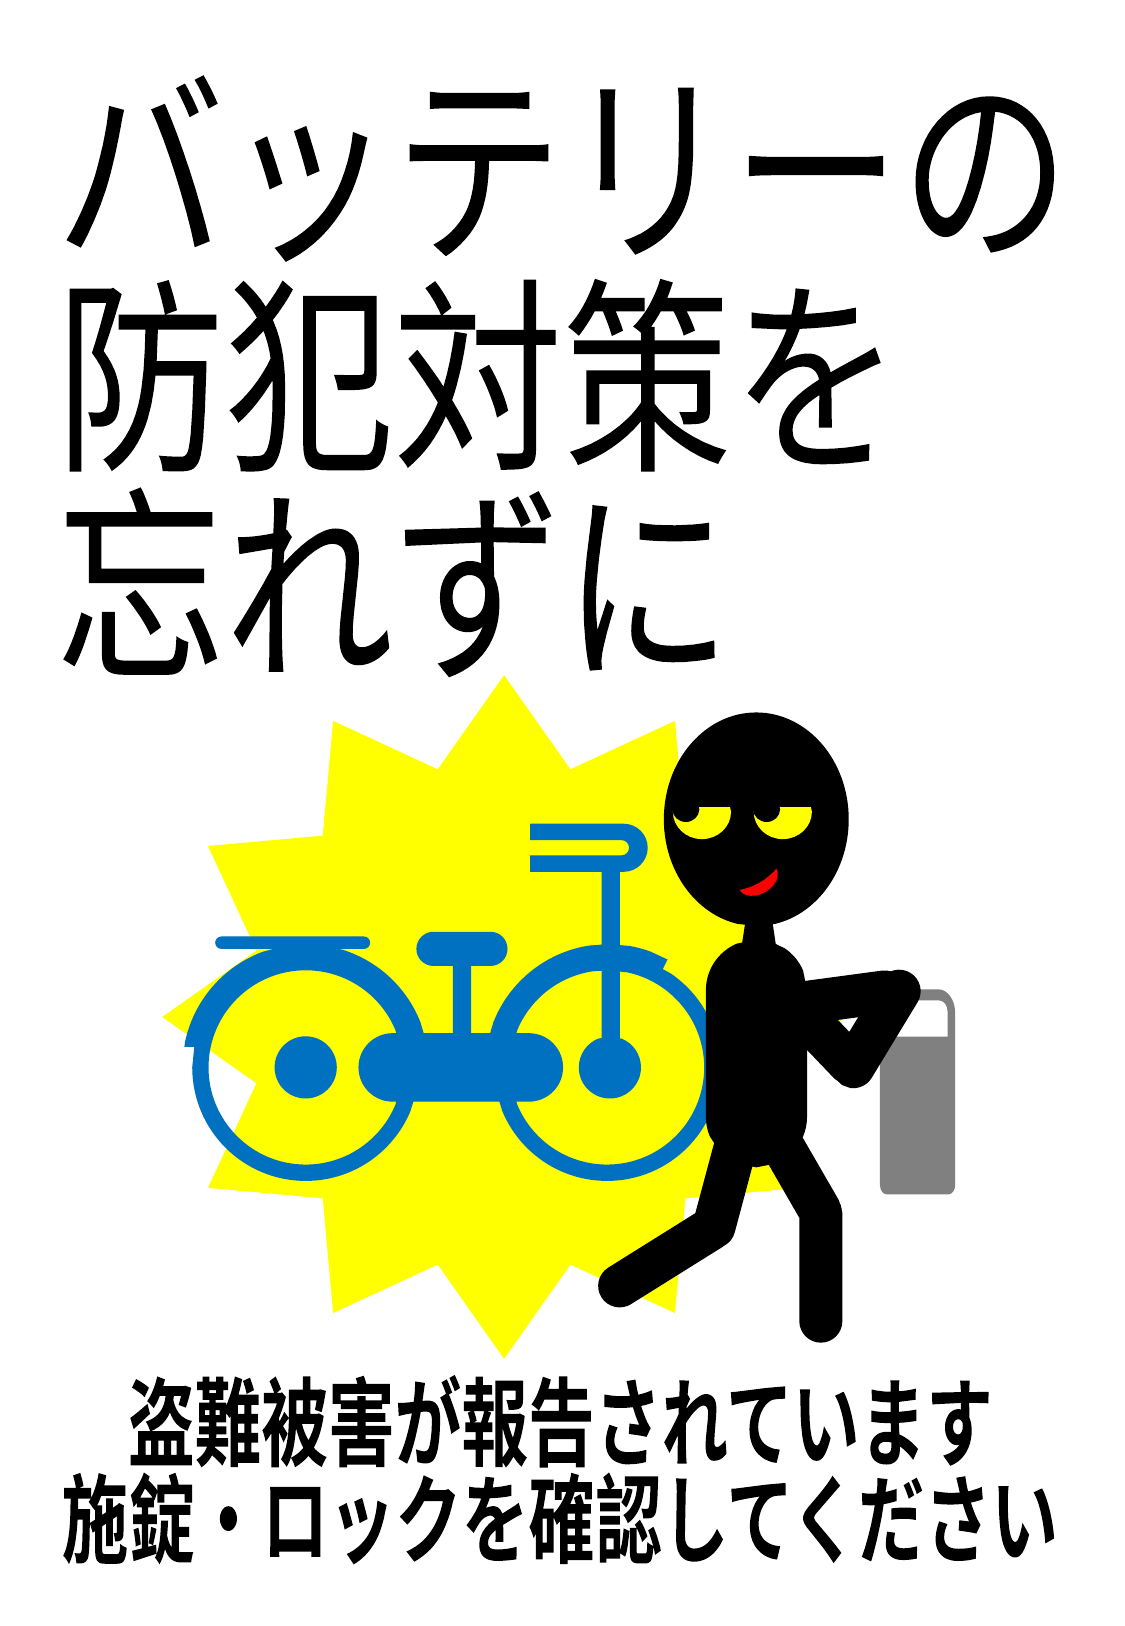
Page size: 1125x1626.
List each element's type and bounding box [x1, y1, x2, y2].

text_box [161, 674, 956, 1360]
